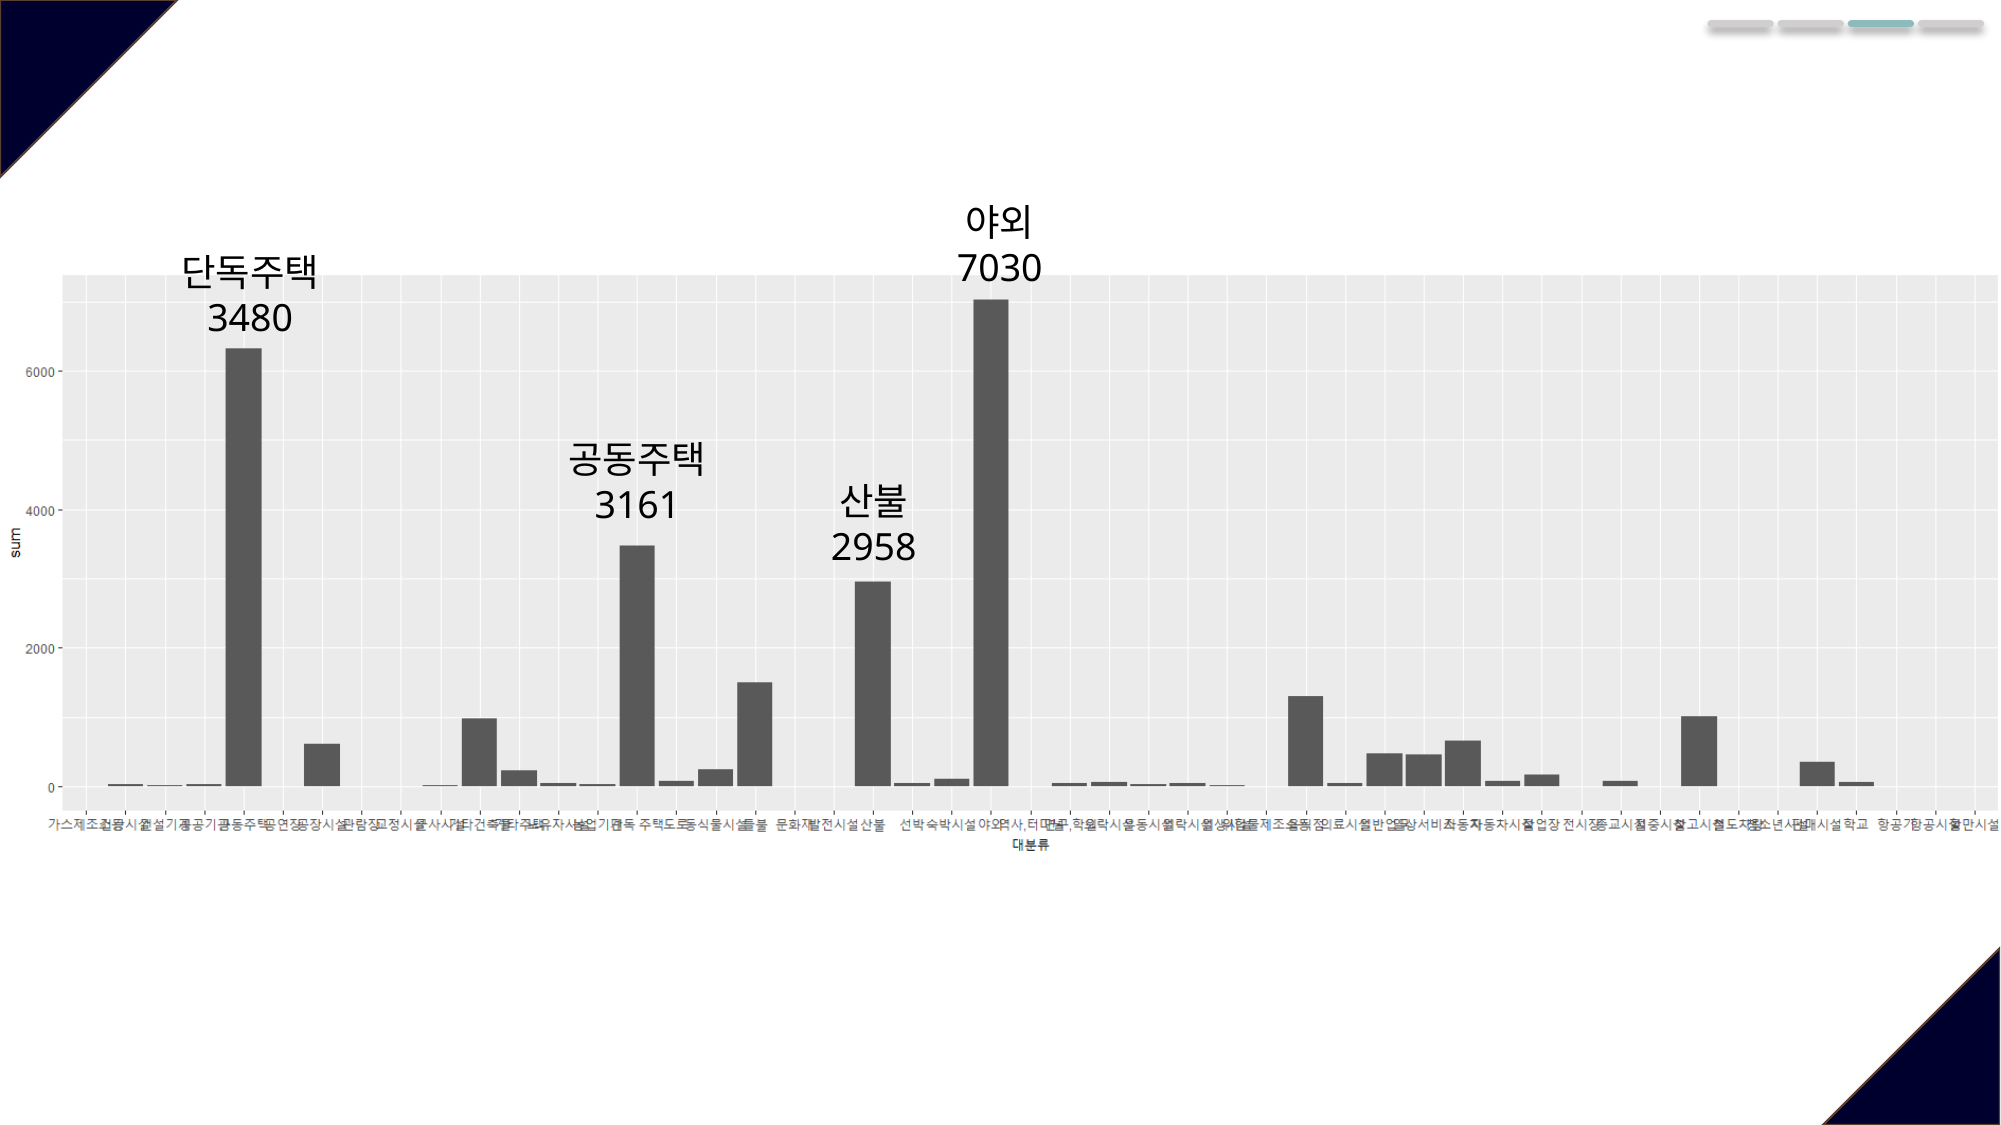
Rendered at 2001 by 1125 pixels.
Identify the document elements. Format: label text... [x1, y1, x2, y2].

text_box 야외 7030 [942, 191, 1058, 272]
text_box 단독주택 3480 [166, 241, 335, 272]
picture [0, 272, 2000, 853]
